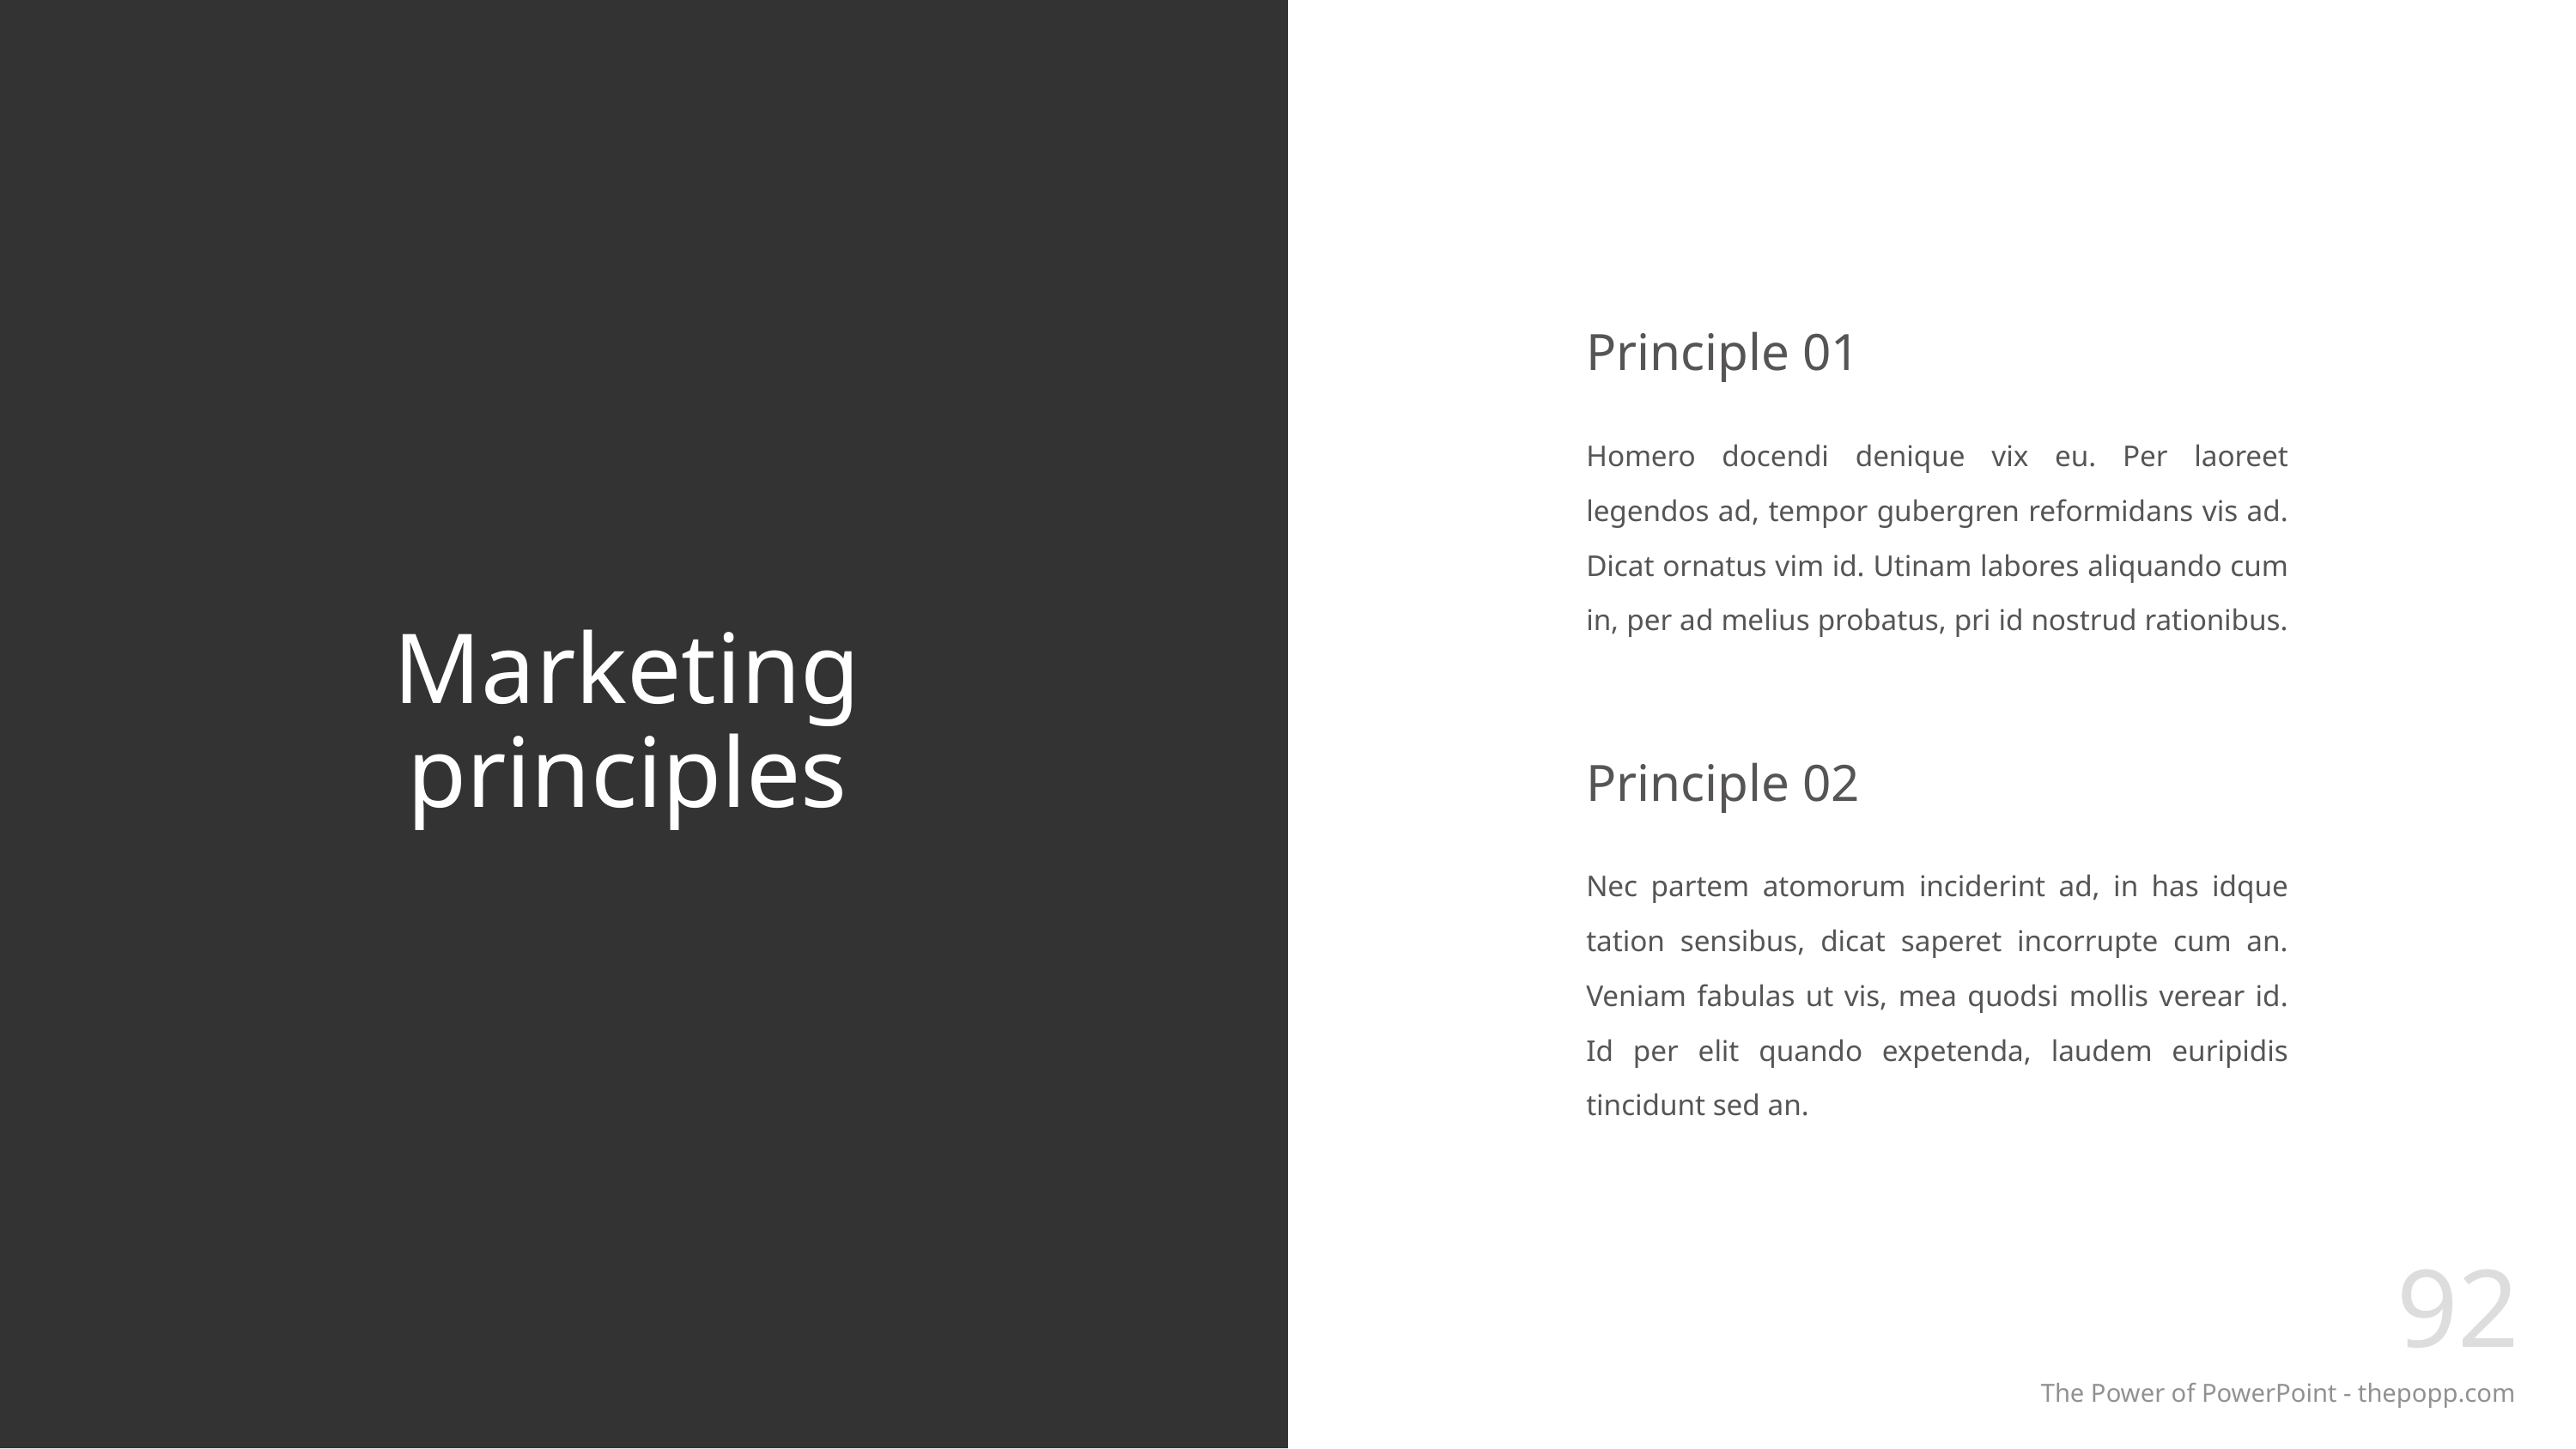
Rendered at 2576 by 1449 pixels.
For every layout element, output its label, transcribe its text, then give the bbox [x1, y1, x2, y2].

list Homero docendi denique vix eu. Per laoreet legendos ad, tempor gubergren reformidans vis ad. Dicat ornatus vim id. Utinam labores aliquando cum in, per ad melius probatus, pri id nostrud rationibus. [1573, 410, 2303, 708]
title Marketing principles [197, 294, 1057, 1155]
list Principle 02 [1573, 733, 2303, 818]
list Nec partem atomorum inciderint ad, in has idque tation sensibus, dicat saperet incorrupte cum an. Veniam fabulas ut vis, mea quodsi mollis verear id. Id per elit quando expetenda, laudem euripidis tincidunt sed an. [1573, 840, 2303, 1138]
slide_number 92 [2150, 1250, 2532, 1393]
list Principle 01 [1573, 303, 2303, 388]
footer The Power of PowerPoint - thepopp.com [1573, 1354, 2529, 1432]
